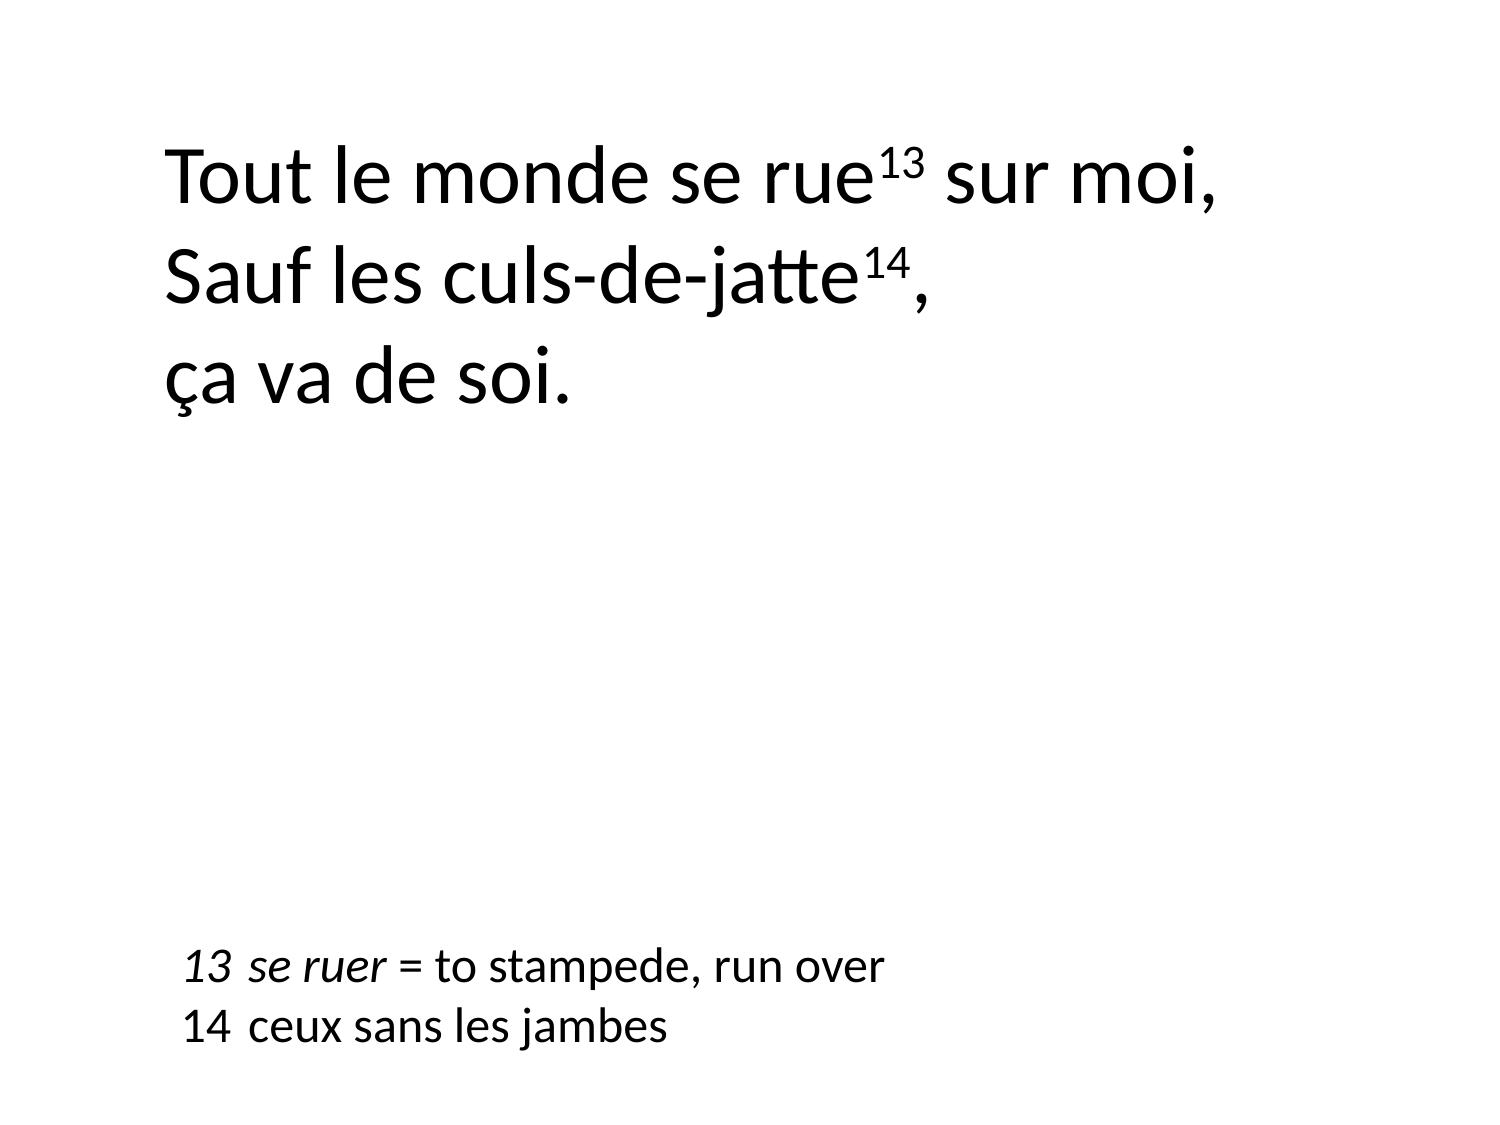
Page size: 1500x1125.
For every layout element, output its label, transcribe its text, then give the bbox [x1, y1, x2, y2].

text_box se ruer = to stampede, run over ceux sans les jambes [165, 924, 901, 1060]
text_box Tout le monde se rue13 sur moi, Sauf les culs-de-jatte14, ça va de soi. [149, 112, 1363, 428]
